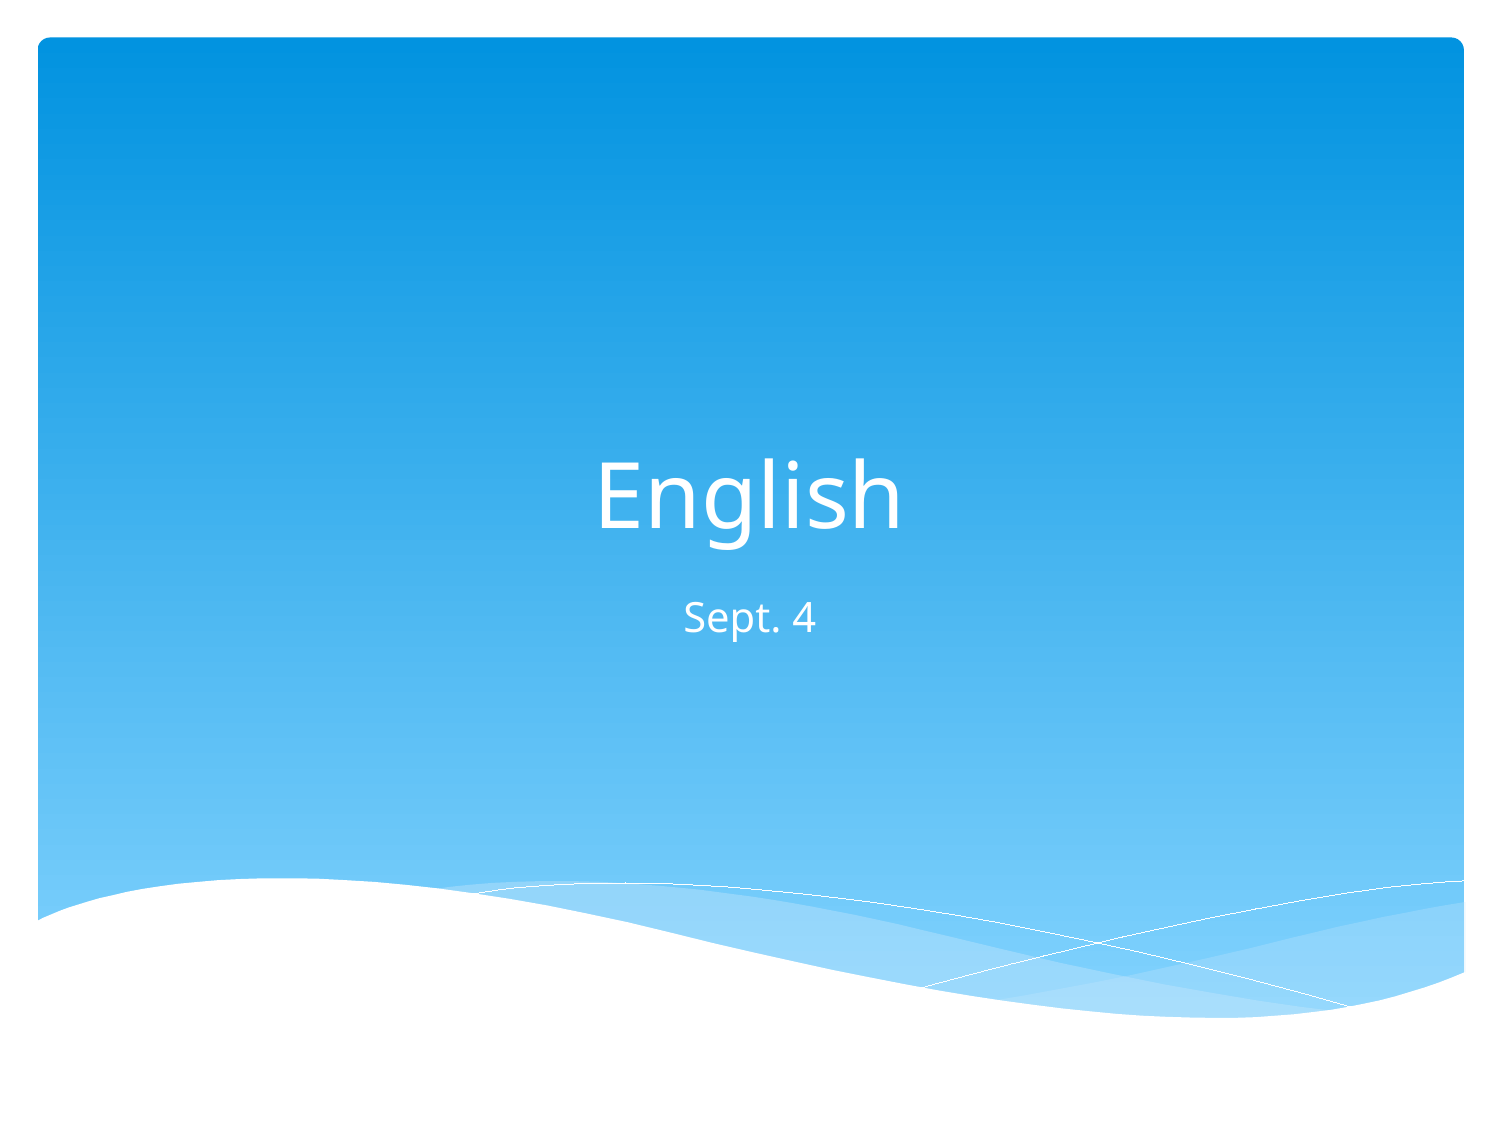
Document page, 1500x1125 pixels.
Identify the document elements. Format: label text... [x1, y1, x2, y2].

subtitle Sept. 4 [225, 583, 1275, 825]
title English [112, 262, 1388, 555]
